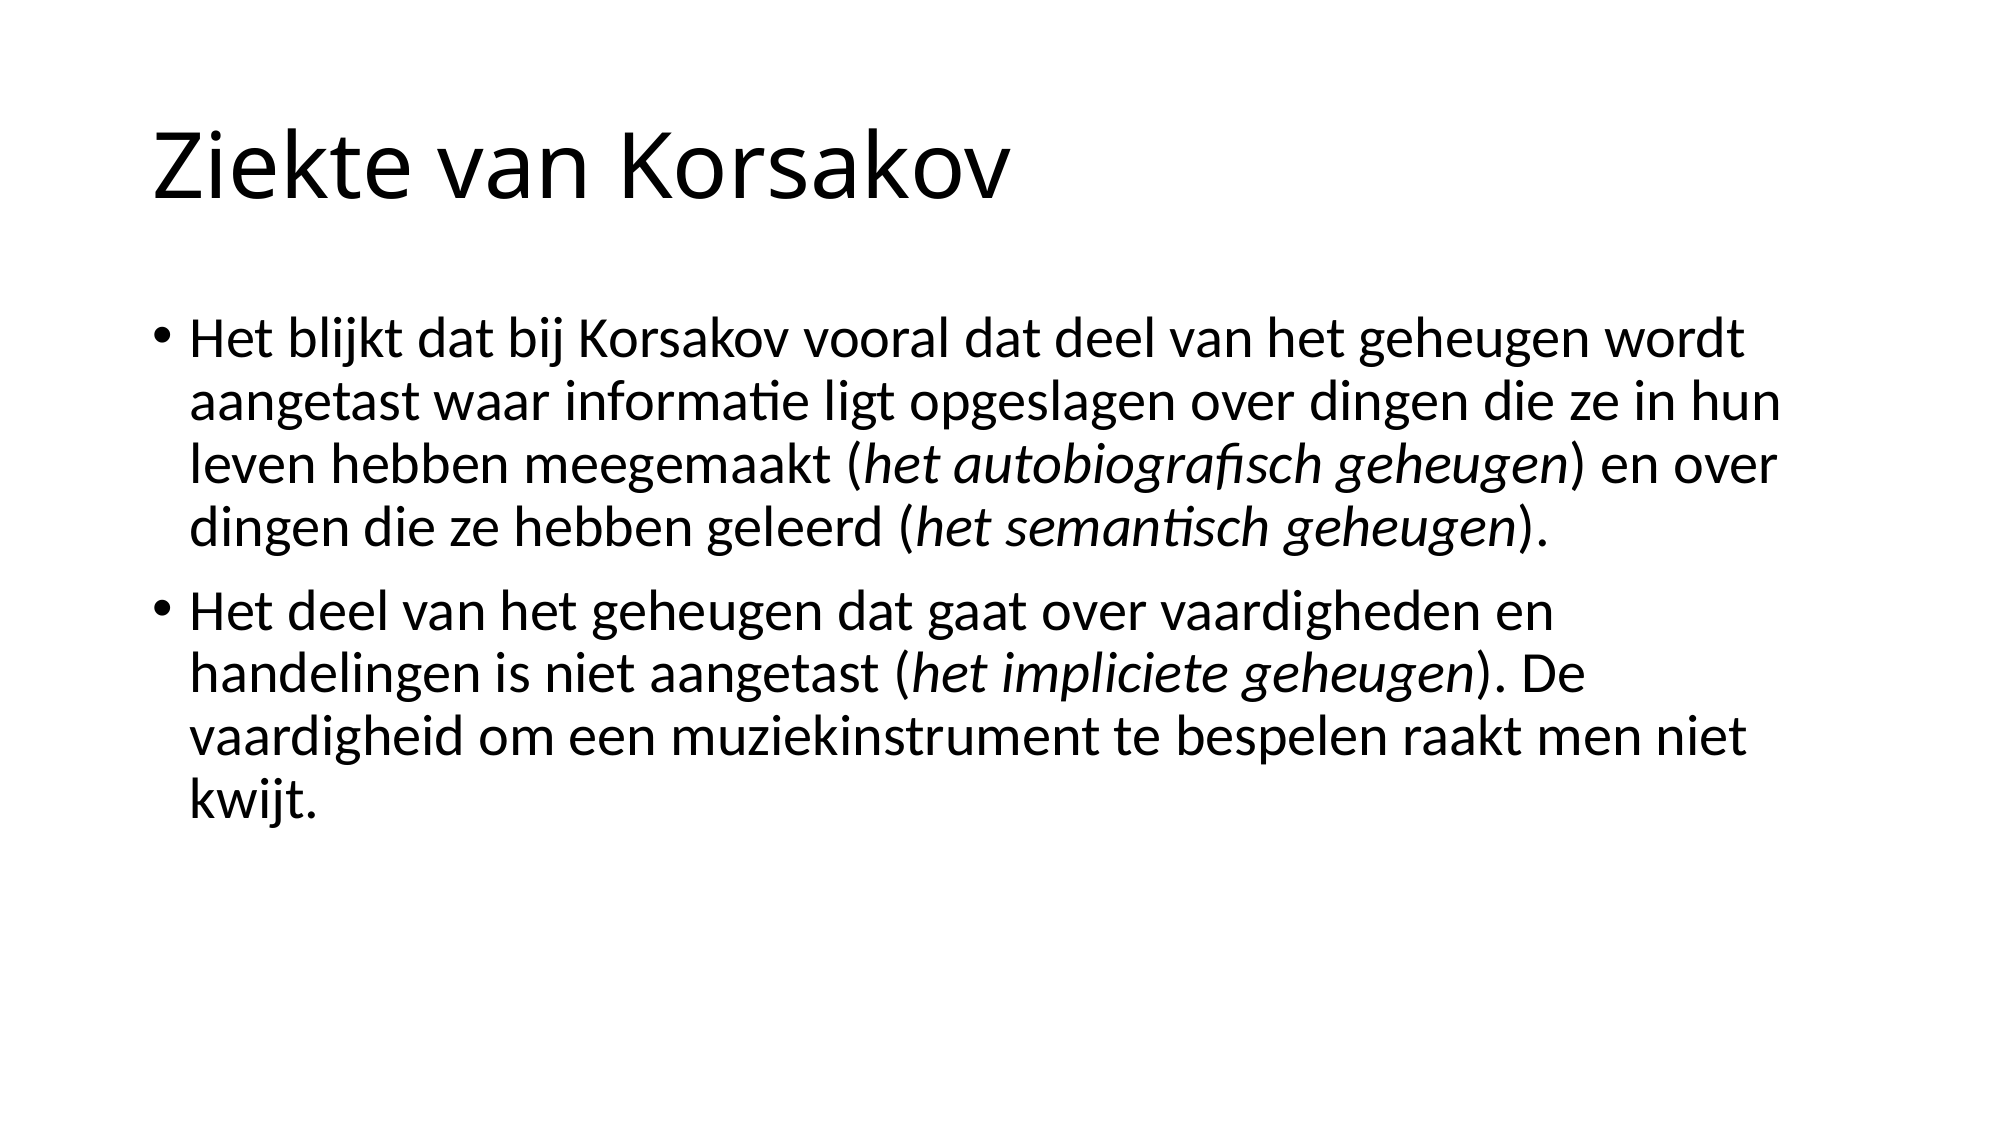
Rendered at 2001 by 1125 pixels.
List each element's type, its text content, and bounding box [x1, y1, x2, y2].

list Het blijkt dat bij Korsakov vooral dat deel van het geheugen wordt aangetast waar informatie ligt opgeslagen over dingen die ze in hun leven hebben meegemaakt (het autobiografisch geheugen) en over dingen die ze hebben geleerd (het semantisch geheugen). Het deel van het geheugen dat gaat over vaardigheden en handelingen is niet aangetast (het impliciete geheugen). De vaardigheid om een muziekinstrument te bespelen raakt men niet kwijt. [137, 299, 1863, 1014]
title Ziekte van Korsakov [137, 59, 1863, 278]
